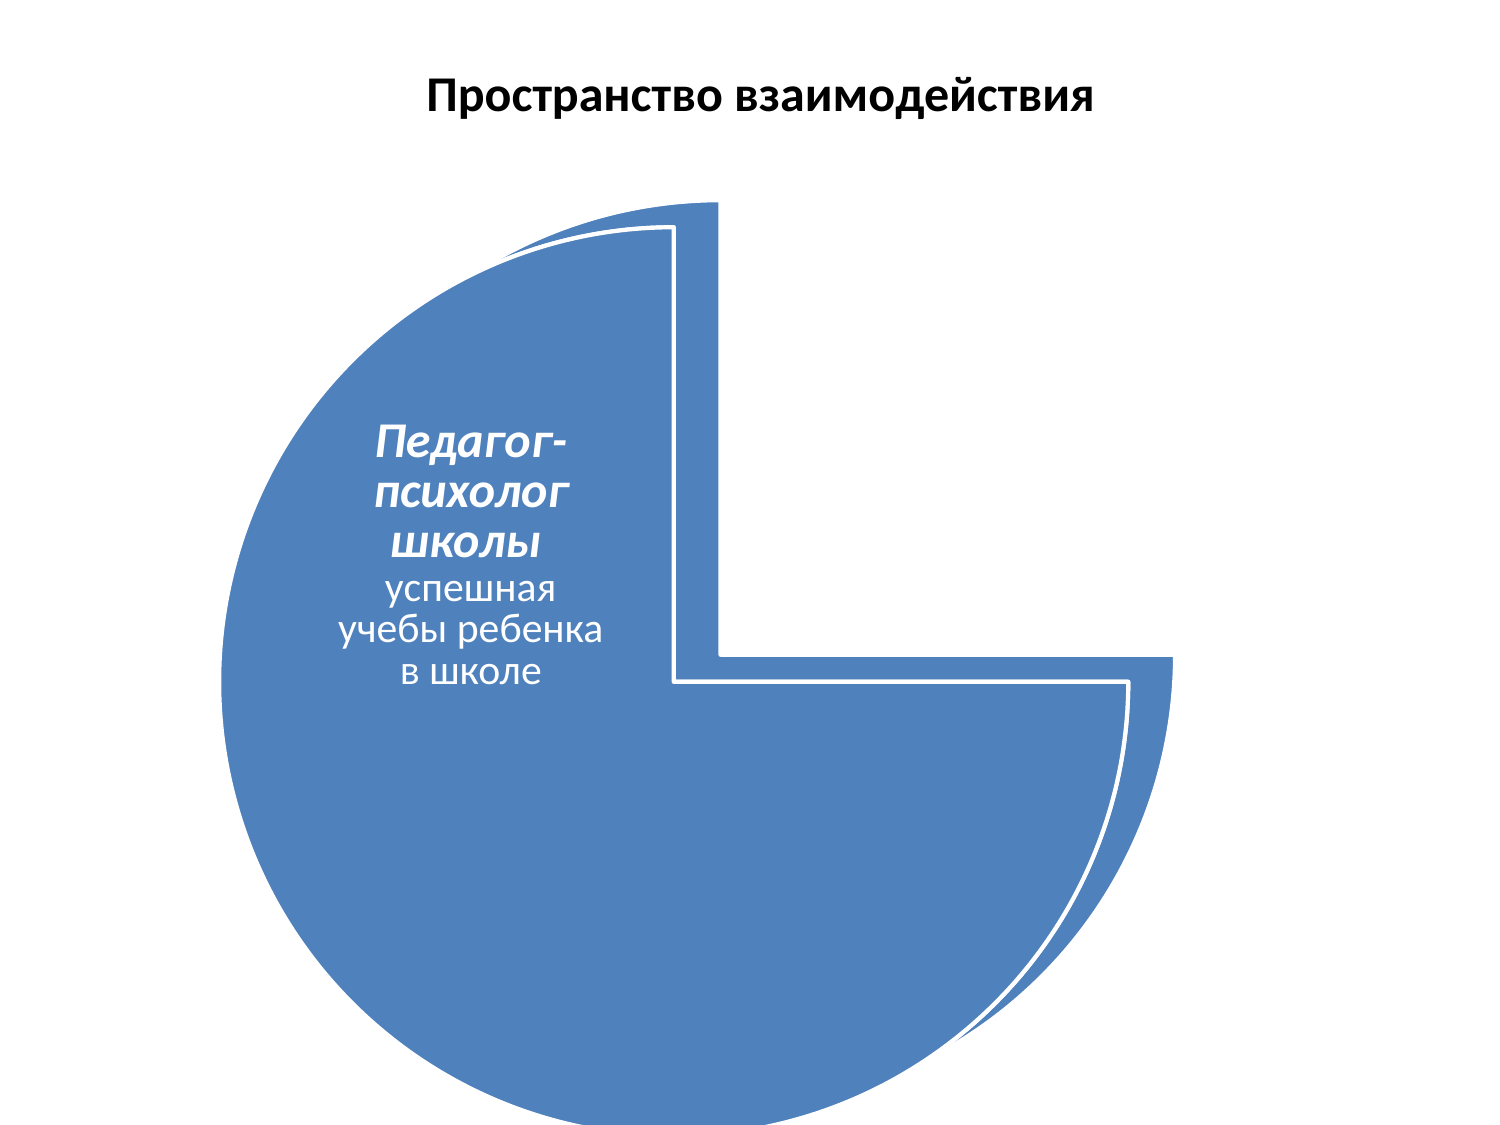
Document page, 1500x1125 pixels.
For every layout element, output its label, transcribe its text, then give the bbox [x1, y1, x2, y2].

title Пространство взаимодействия [74, 44, 1448, 138]
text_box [0, 67, 1389, 1125]
